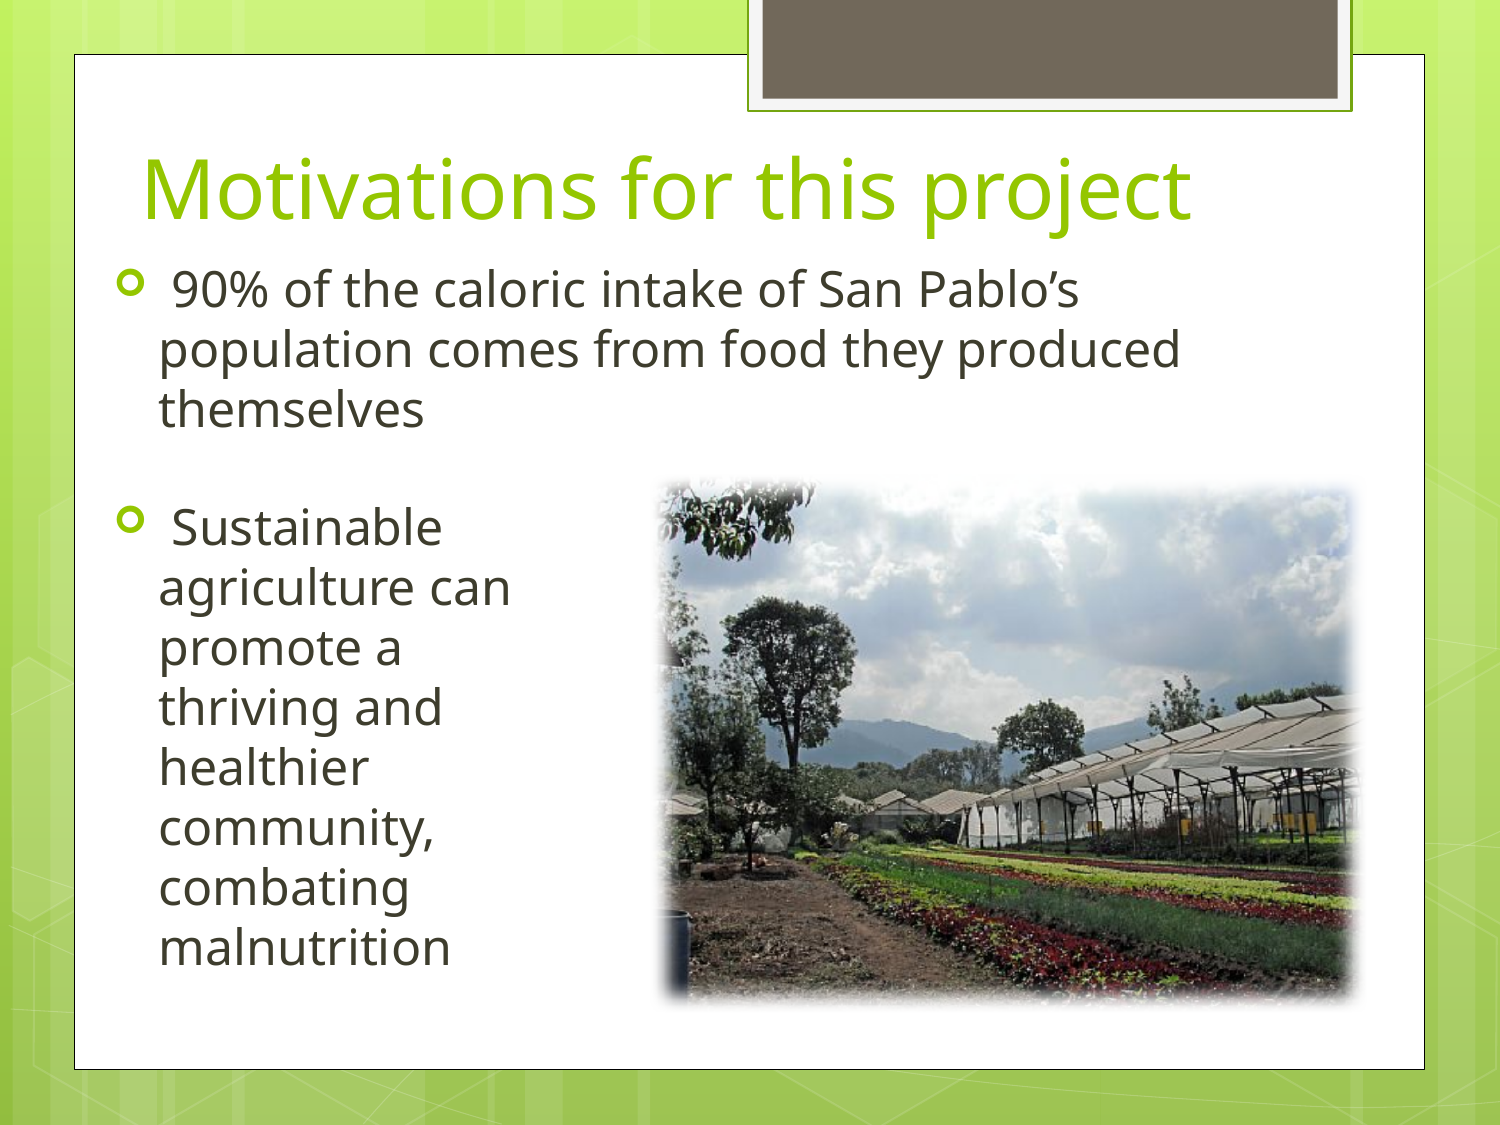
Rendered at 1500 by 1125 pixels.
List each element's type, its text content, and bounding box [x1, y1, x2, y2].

list 90% of the caloric intake of San Pablo’s population comes from food they produced themselves [87, 249, 1363, 488]
title Motivations for this project [125, 125, 1278, 244]
text_box Sustainable agriculture can promote a thriving and healthier community, combating malnutrition [87, 487, 613, 1000]
picture [649, 474, 1367, 1013]
